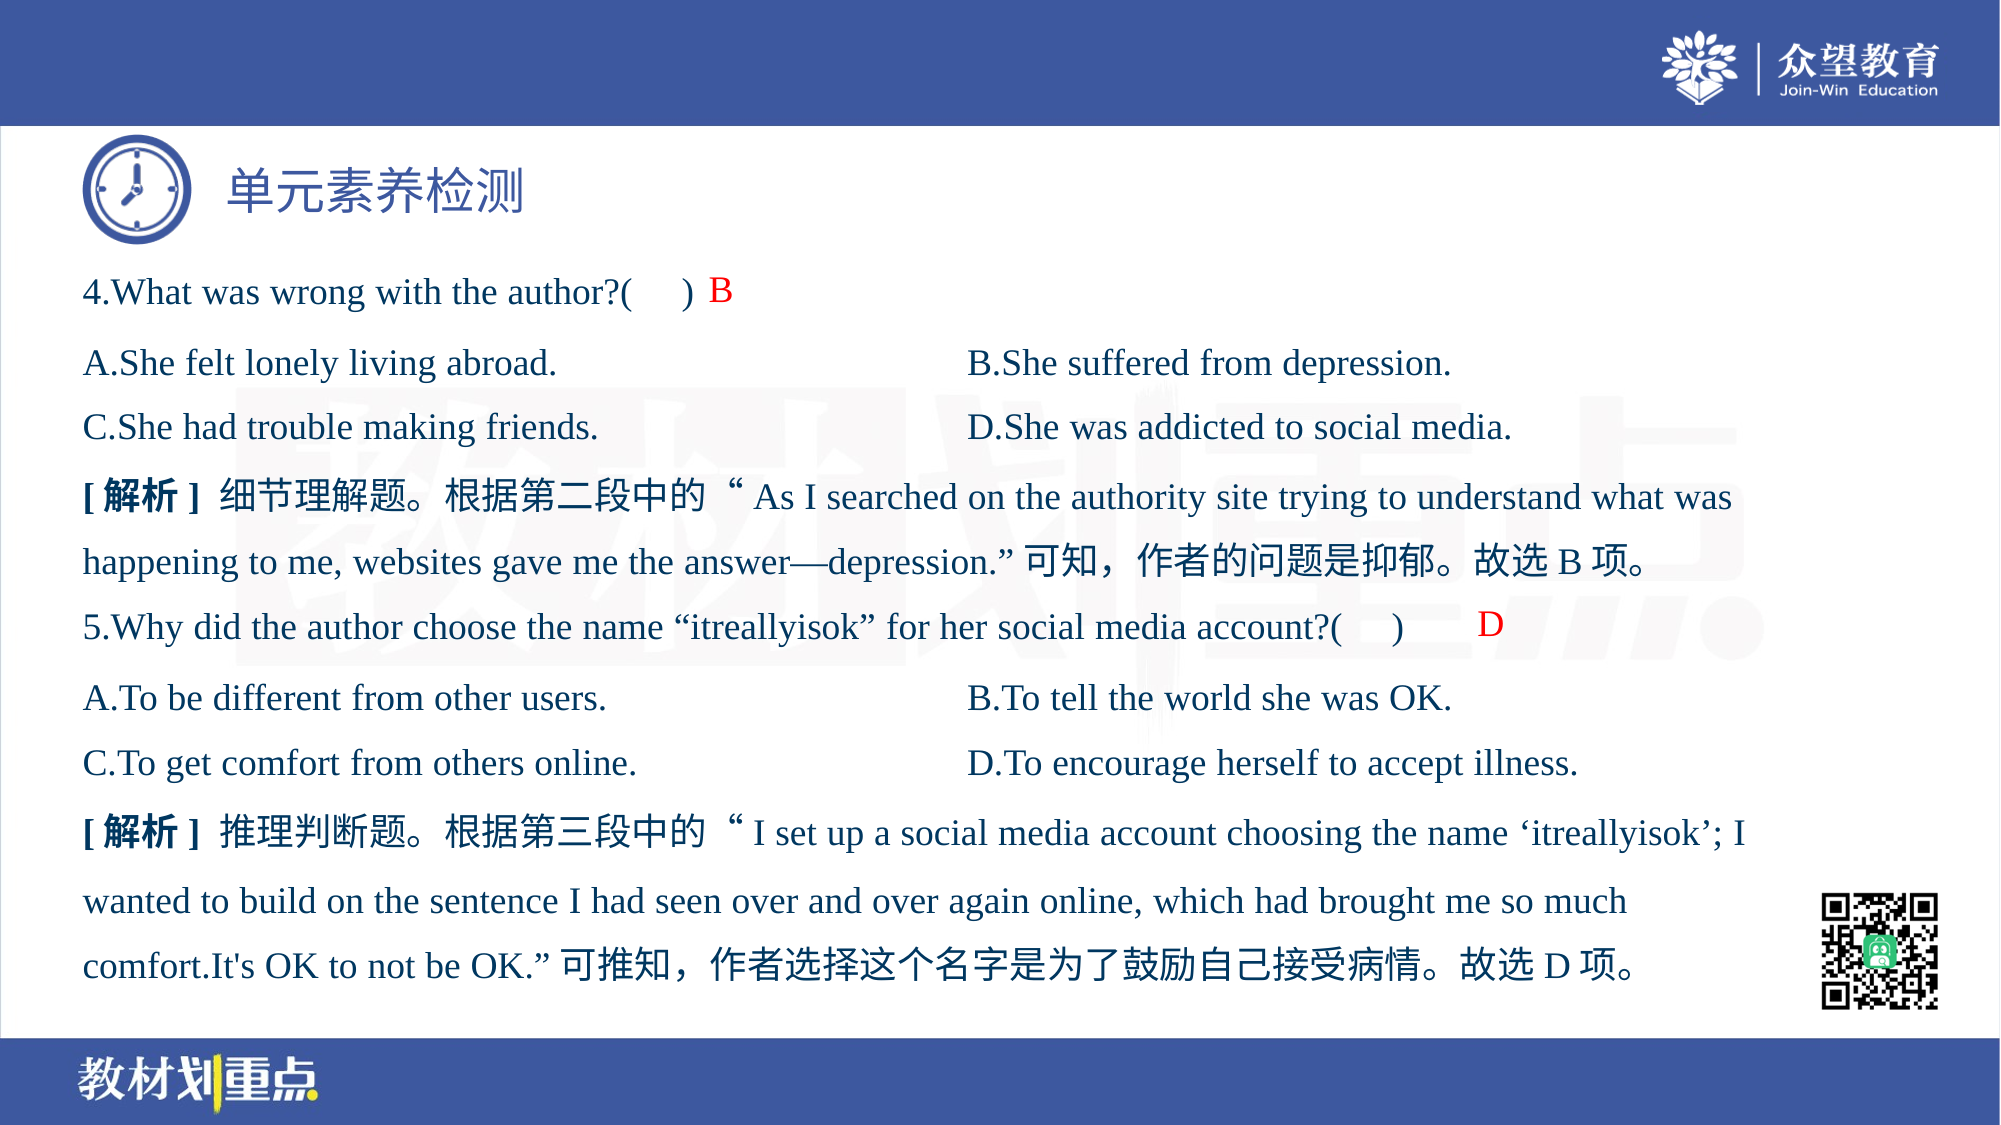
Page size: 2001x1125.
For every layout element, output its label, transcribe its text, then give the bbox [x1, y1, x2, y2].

text_box 4.What was wrong with the author?( ) [82, 247, 1817, 306]
text_box A.To be different from other users. B.To tell the world she was OK. C.To get comfort from others online. D.To encourage herself to accept illness. [82, 649, 1817, 776]
text_box D [1463, 579, 1518, 638]
text_box A.She felt lonely living abroad. B.She suffered from depression. C.She had trouble making friends. D.She was addicted to social media. [82, 313, 1817, 441]
picture [0, 0, 2000, 1125]
text_box 5.Why did the author choose the name “itreallyisok” for her social media account?( ) [82, 581, 1817, 640]
text_box B [694, 245, 748, 304]
text_box [解析] 细节理解题。根据第二段中的“As I searched on the authority site trying to understand what was happening to me, websites gave me the answer—depression.”可知，作者的问题是抑郁。故选B项。 [82, 448, 1817, 575]
text_box [解析] 推理判断题。根据第三段中的“I set up a social media account choosing the name ‘itreallyisok’; I wanted to build on the sentence I had seen over and over again online, which had brought me so much comfort.It's OK to not be OK.”可推知，作者选择这个名字是为了鼓励自己接受病情。故选D项。 [82, 783, 1817, 979]
